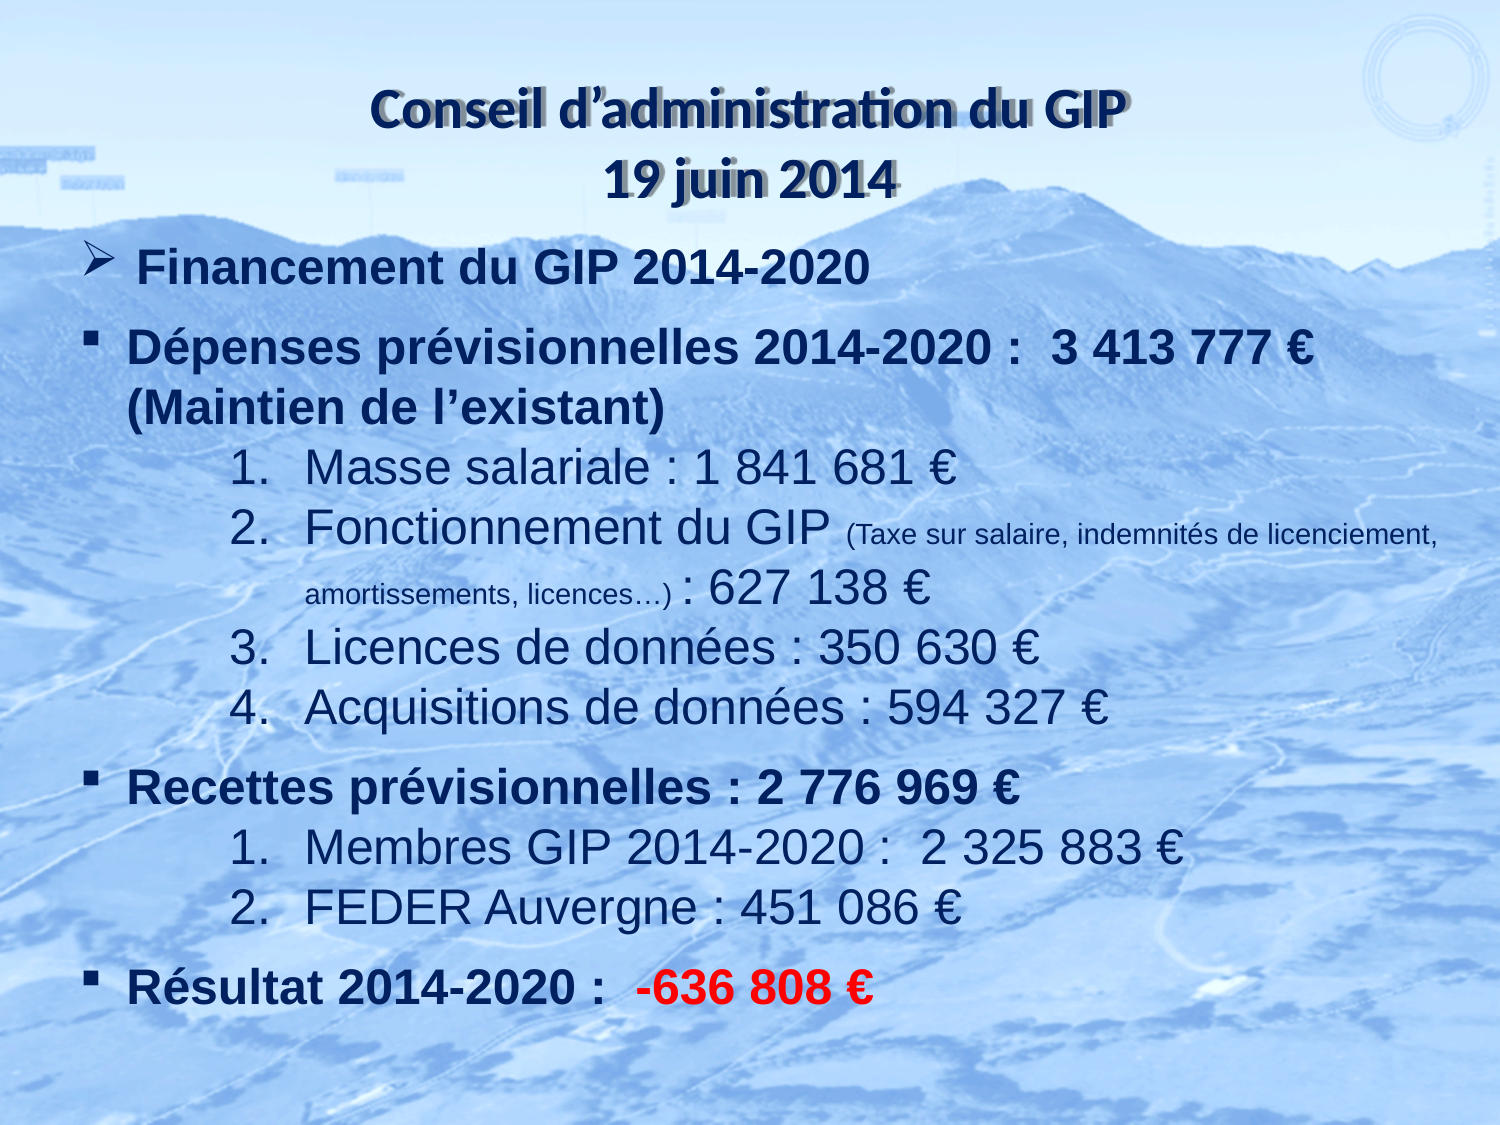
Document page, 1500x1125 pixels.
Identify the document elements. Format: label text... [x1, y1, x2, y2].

text_box Financement du GIP 2014-2020 Dépenses prévisionnelles 2014-2020 : 3 413 777 € (Maintien de l’existant) Masse salariale : 1 841 681 € Fonctionnement du GIP (Taxe sur salaire, indemnités de licenciement, amortissements, licences…) : 627 138 € Licences de données : 350 630 € Acquisitions de données : 594 327 € Recettes prévisionnelles : 2 776 969 € Membres GIP 2014-2020 : 2 325 883 € FEDER Auvergne : 451 086 € Résultat 2014-2020 : -636 808 € [64, 227, 1459, 1125]
picture [0, 0, 1500, 1125]
title Conseil d’administration du GIP 19 juin 2014 [74, 30, 1425, 227]
